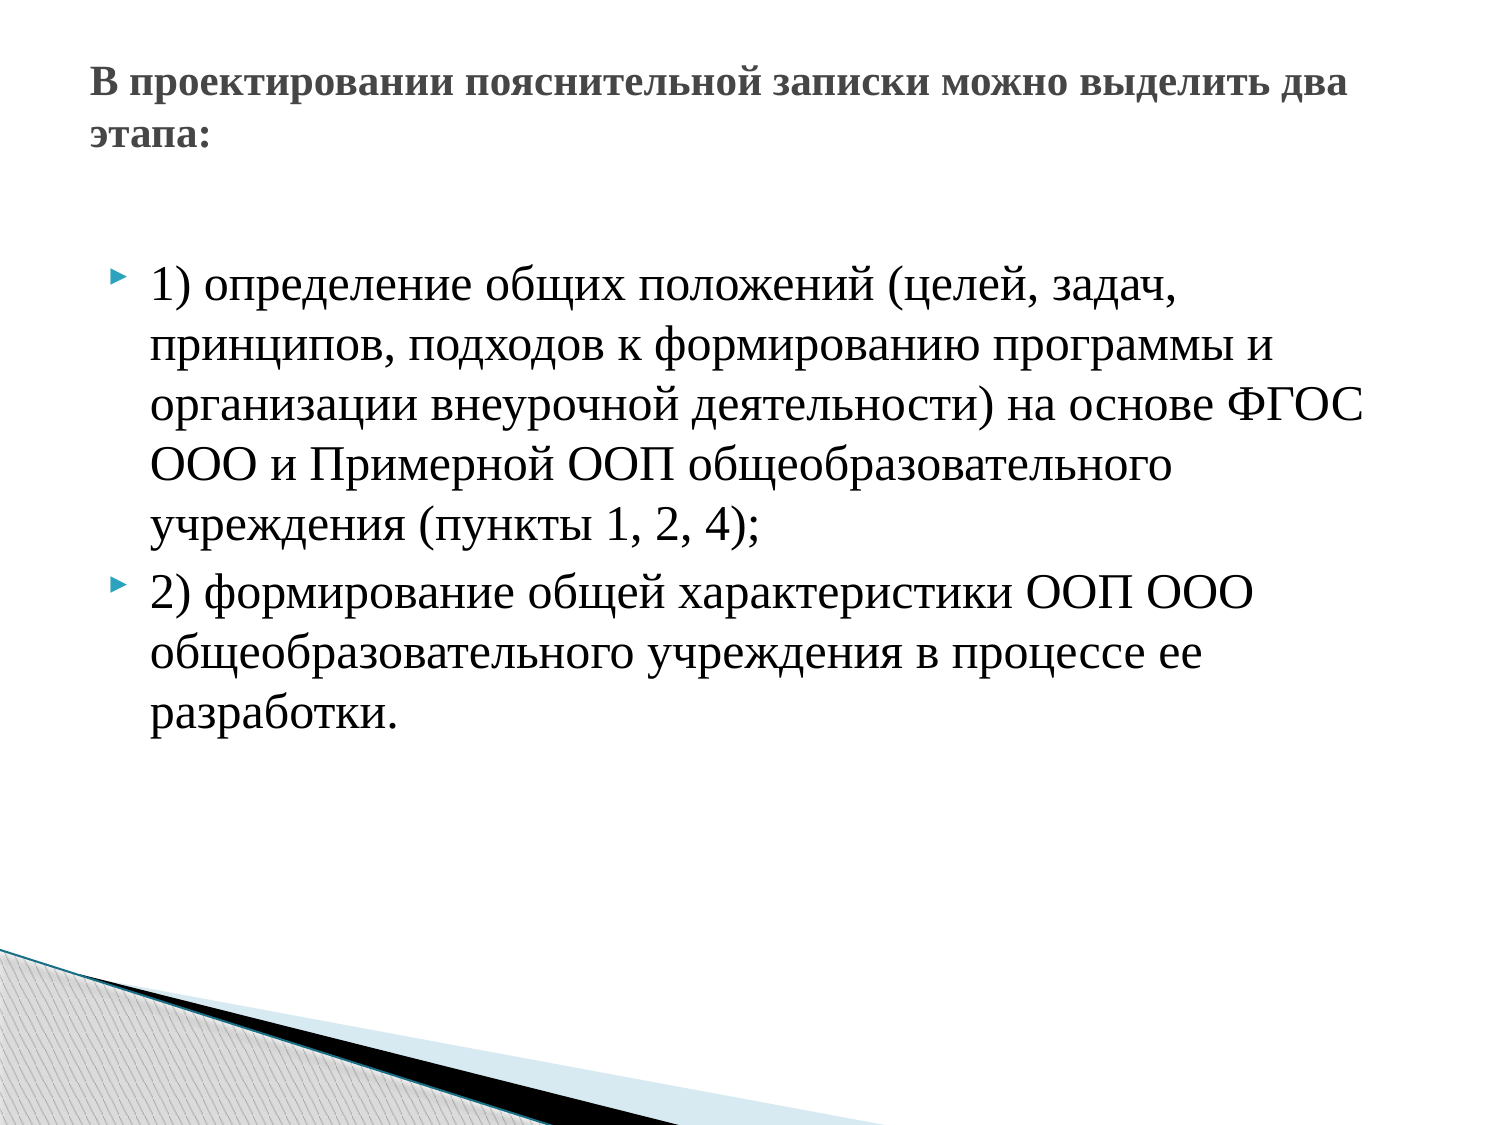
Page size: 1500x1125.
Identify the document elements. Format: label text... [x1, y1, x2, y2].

title В проектировании пояснительной записки можно выделить два этапа: [75, 45, 1425, 233]
list 1) определение общих положений (целей, задач, принципов, подходов к формированию программы и организации внеурочной деятельности) на основе ФГОС ООО и Примерной ООП общеобразовательного учреждения (пункты 1, 2, 4); 2) формирование общей характеристики ООП ООО общеобразовательного учреждения в процессе ее разработки. [75, 243, 1425, 986]
